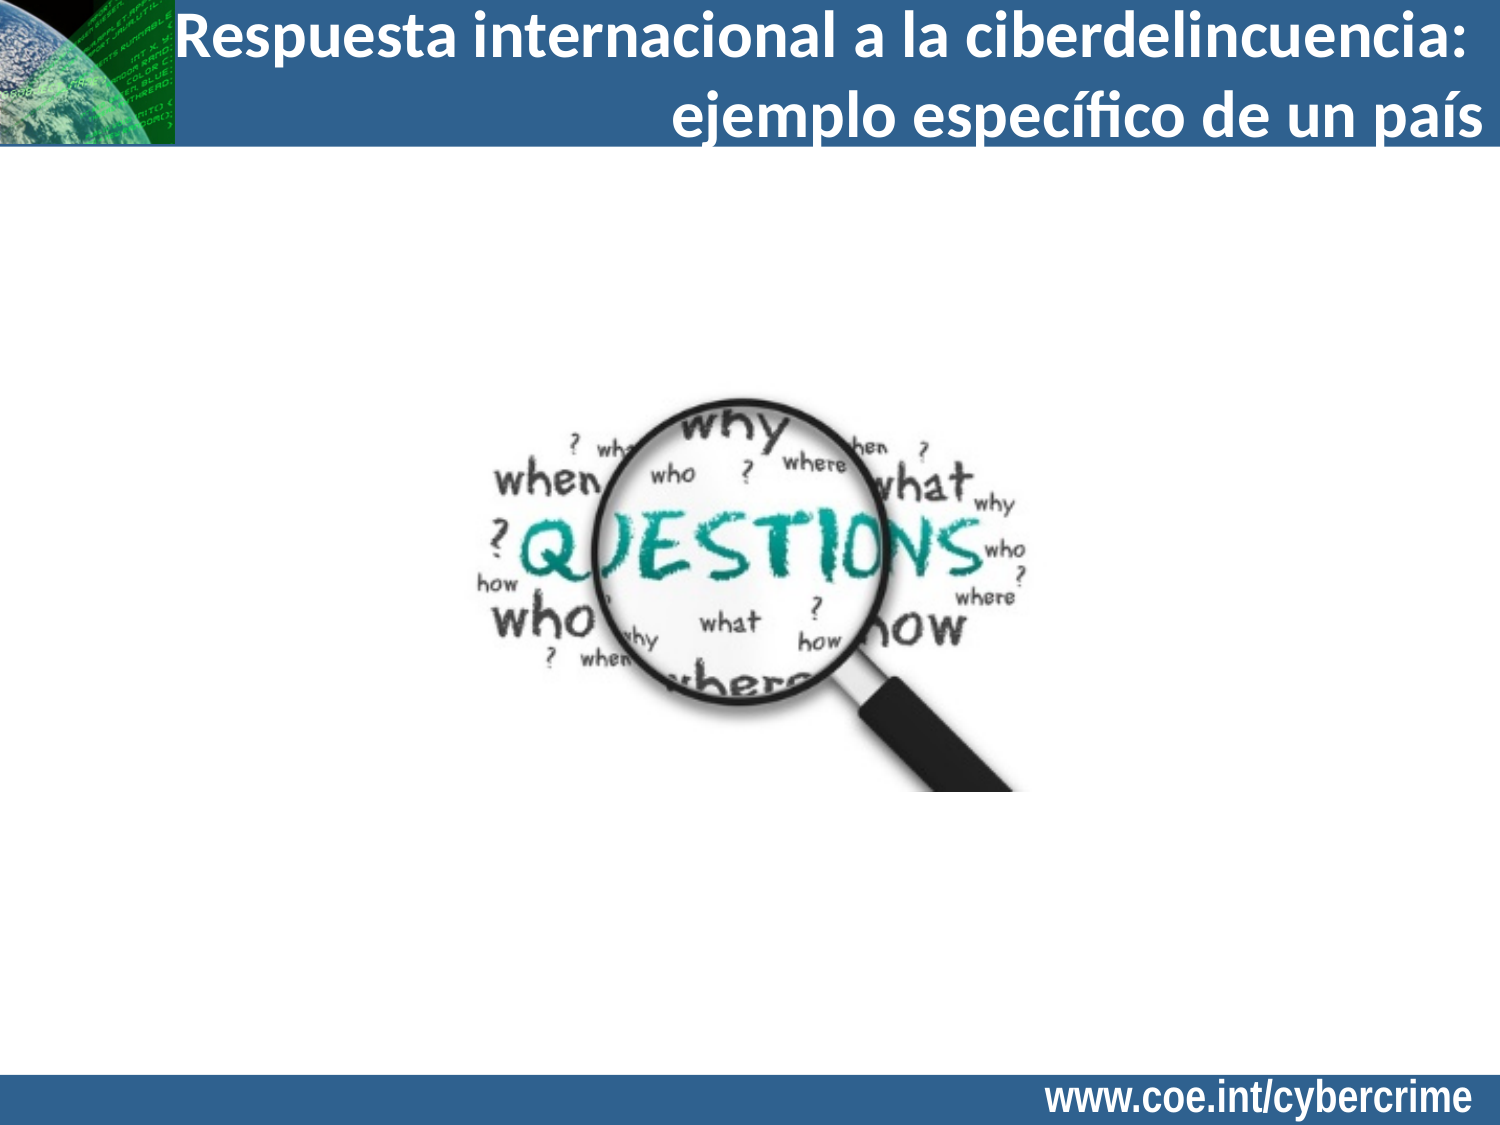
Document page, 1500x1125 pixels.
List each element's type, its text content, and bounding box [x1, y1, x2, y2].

picture [0, 0, 175, 144]
picture [443, 332, 1057, 793]
text_box www.coe.int/cybercrime [1030, 1059, 1500, 1125]
text_box [0, 1073, 1030, 1125]
text_box Respuesta internacional a la ciberdelincuencia: ejemplo específico de un país [177, 0, 1500, 149]
